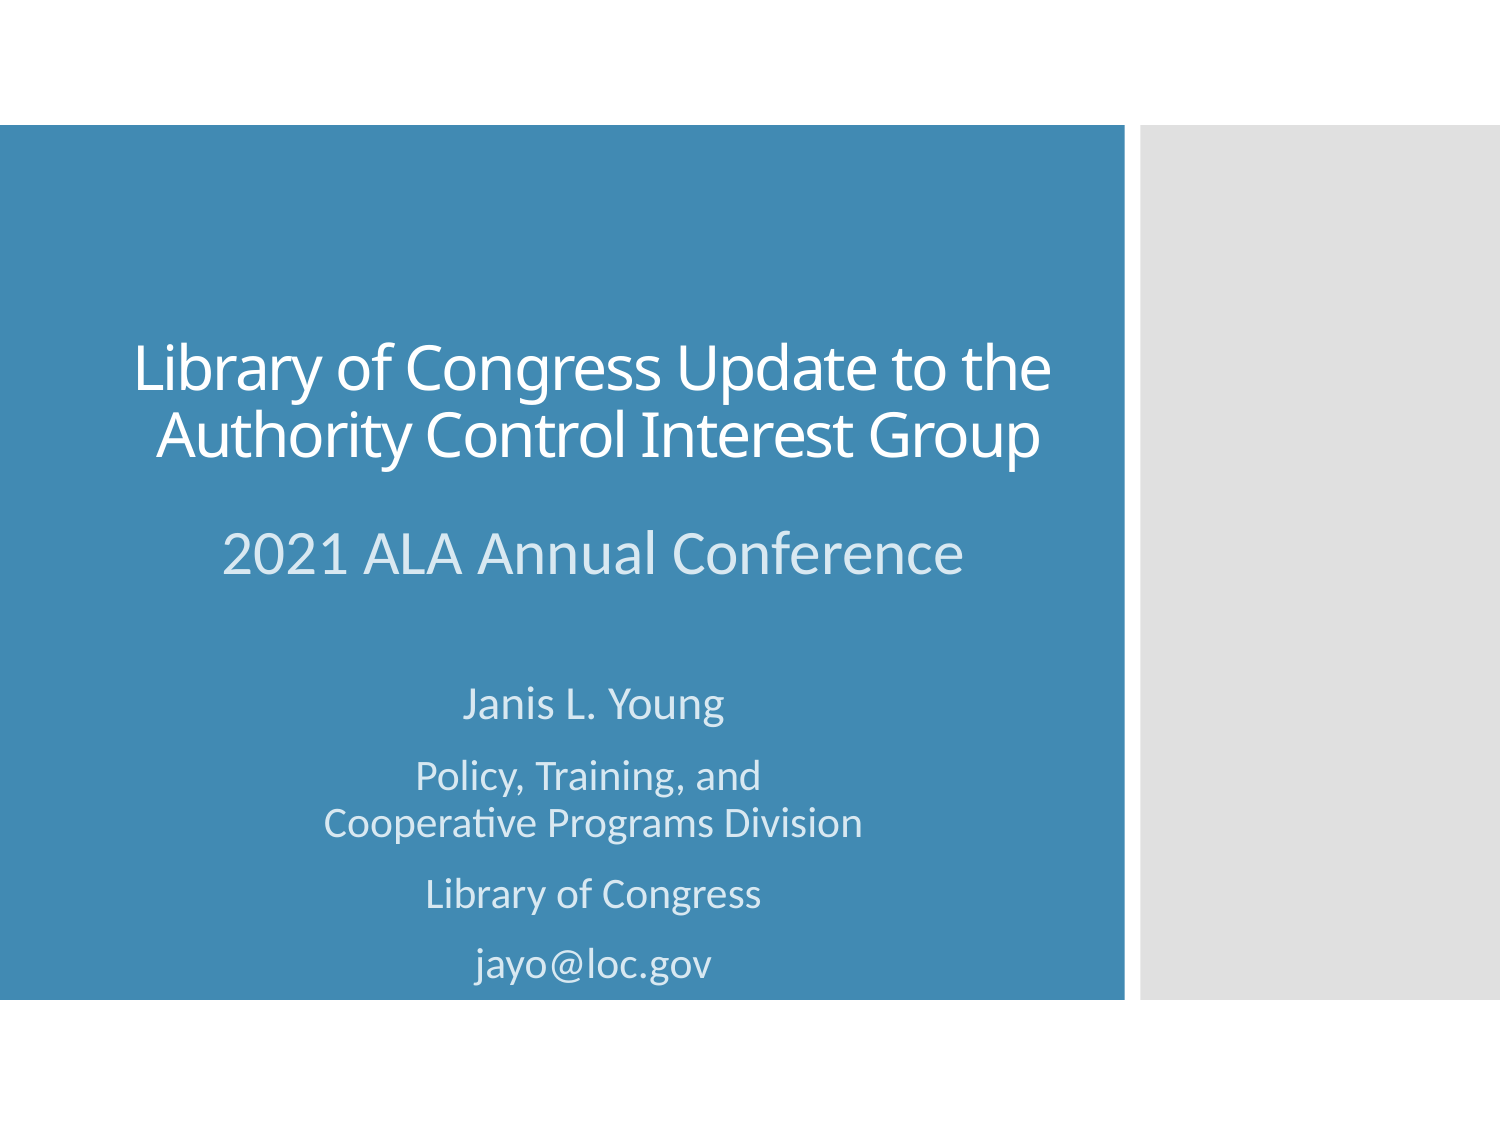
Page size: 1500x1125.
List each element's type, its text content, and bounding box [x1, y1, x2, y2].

title Library of Congress Update to the Authority Control Interest Group [87, 237, 1113, 479]
subtitle 2021 ALA Annual Conference Janis L. Young Policy, Training, and Cooperative Programs Division Library of Congress jayo@loc.gov [87, 512, 1100, 1000]
